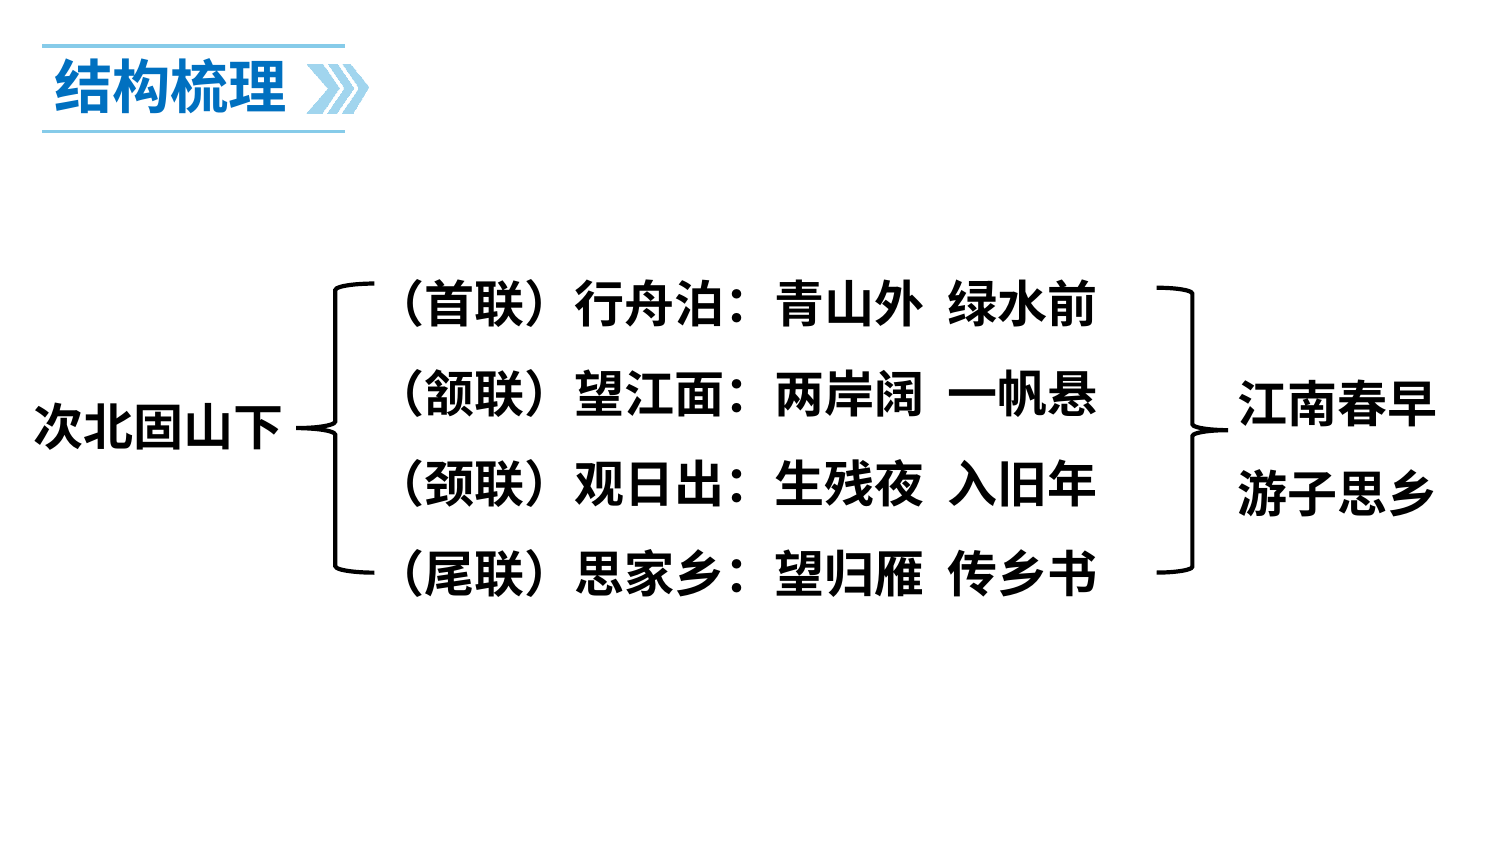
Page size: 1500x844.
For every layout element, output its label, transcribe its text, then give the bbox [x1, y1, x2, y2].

text_box [1156, 287, 1222, 574]
text_box [312, 282, 375, 574]
text_box 次北固山下 [18, 388, 312, 464]
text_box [30, 43, 369, 133]
text_box 江南春早 游子思乡 [1222, 335, 1479, 530]
text_box （首联）行舟泊：青山外 绿水前 （颔联）望江面：两岸阔 一帆悬 （颈联）观日出：生残夜 入旧年 （尾联）思家乡：望归雁 传乡书 [359, 235, 1166, 611]
